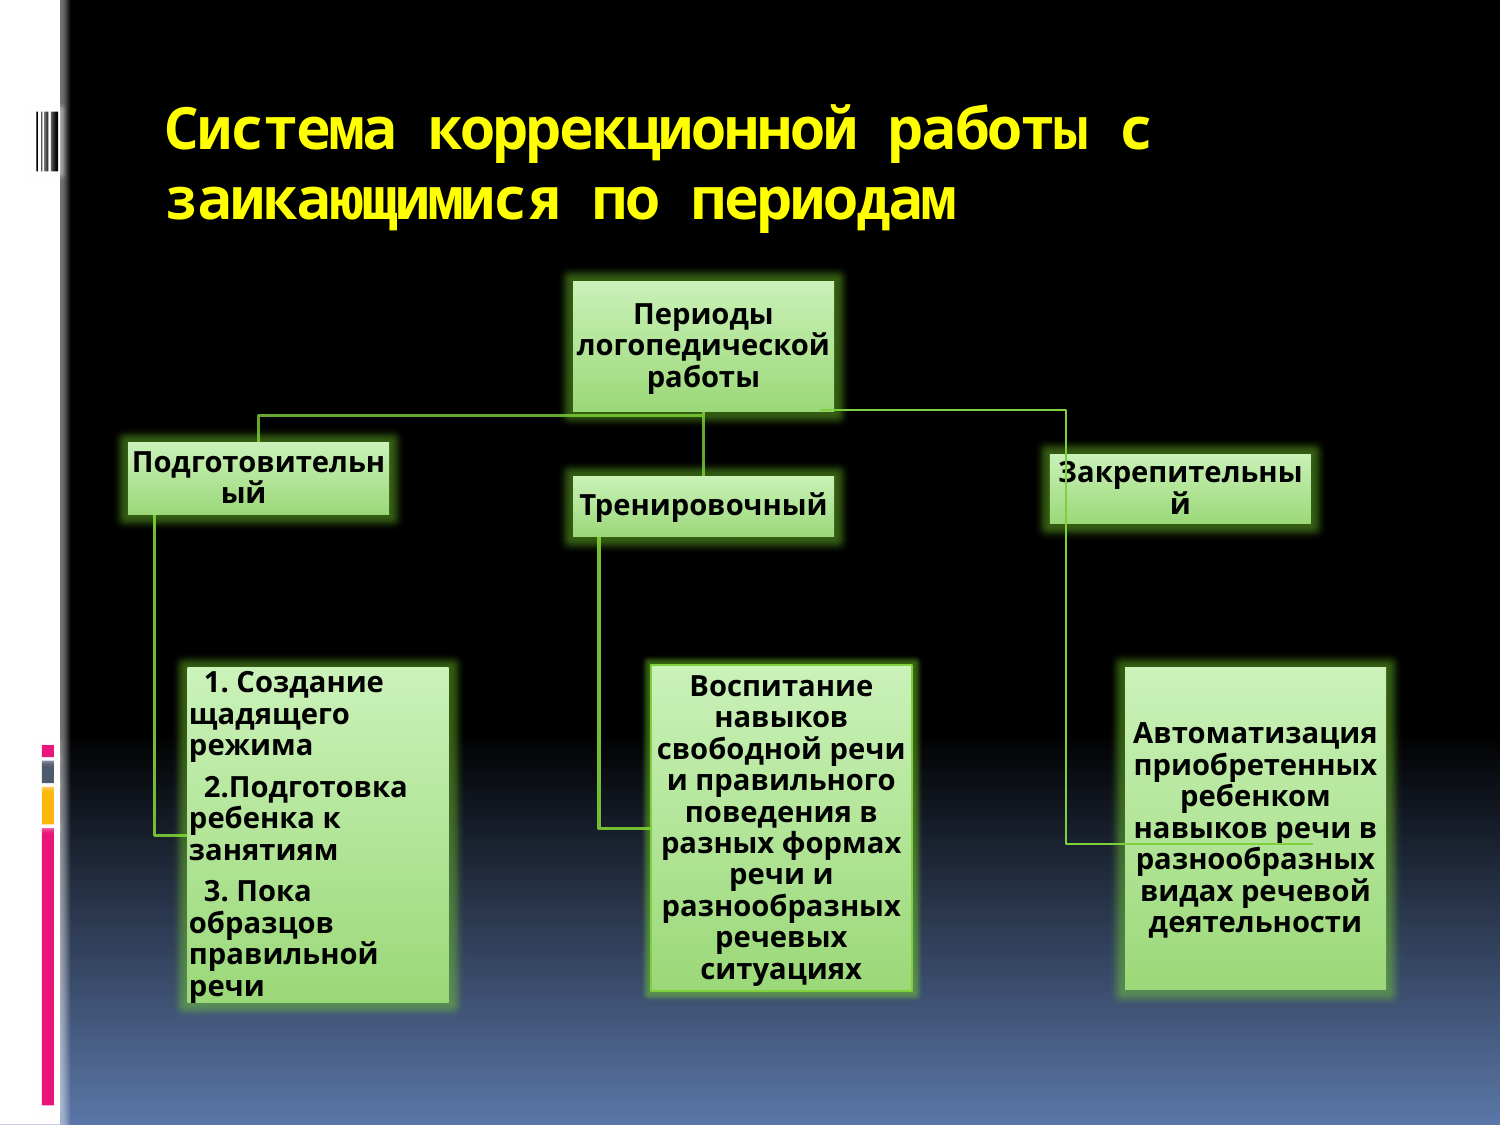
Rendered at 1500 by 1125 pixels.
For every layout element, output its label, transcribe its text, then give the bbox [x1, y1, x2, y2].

title Система коррекционной работы с заикающимися по периодам [150, 83, 1425, 234]
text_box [819, 409, 1313, 845]
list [116, 280, 1393, 1032]
